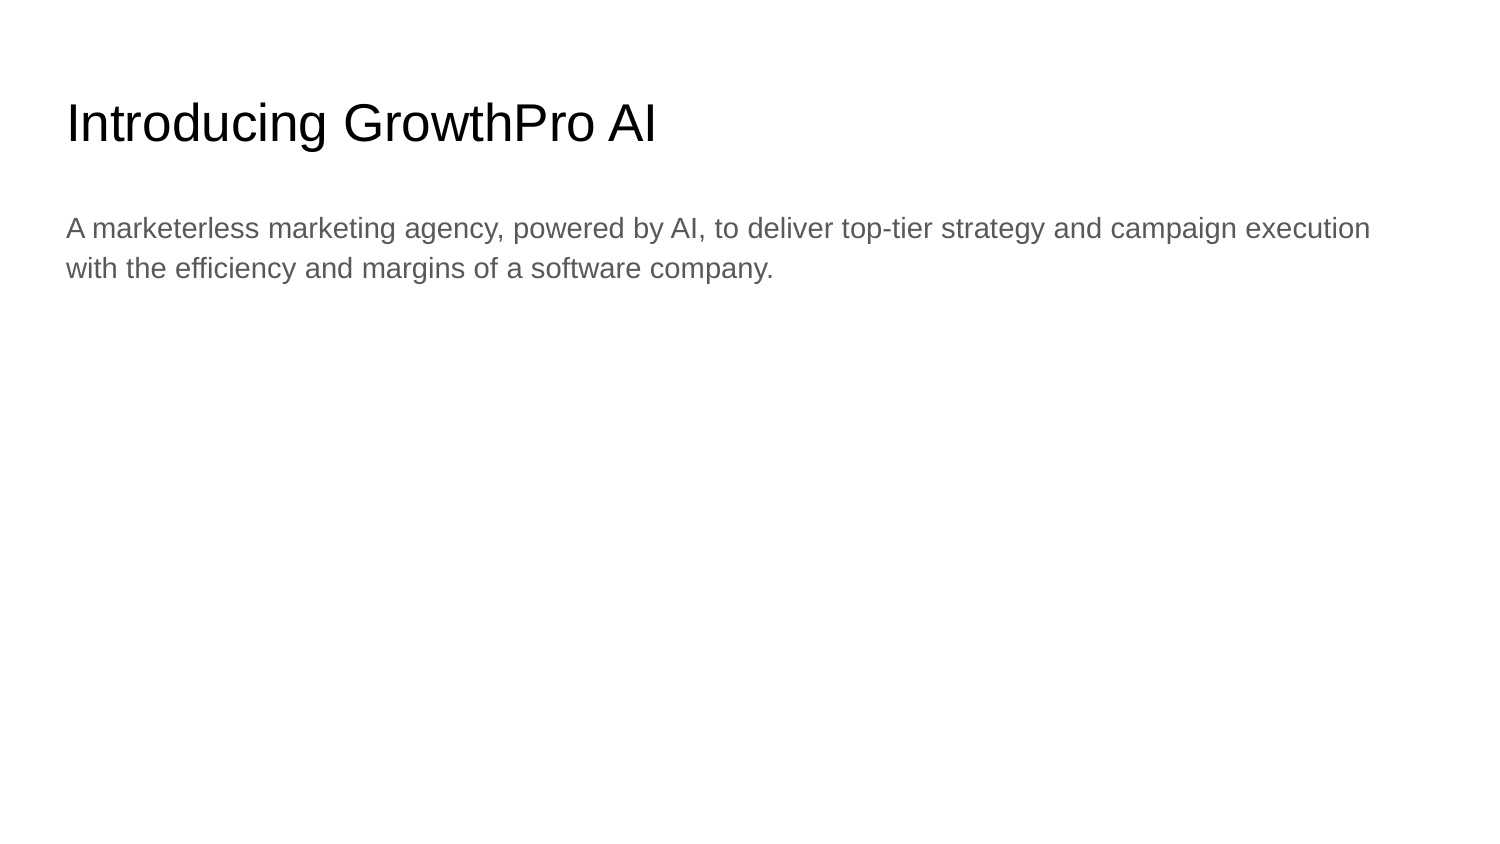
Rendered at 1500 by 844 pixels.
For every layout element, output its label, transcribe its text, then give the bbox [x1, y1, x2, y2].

list A marketerless marketing agency, powered by AI, to deliver top-tier strategy and campaign execution with the efficiency and margins of a software company. [51, 189, 1436, 750]
title Introducing GrowthPro AI [51, 72, 1449, 167]
